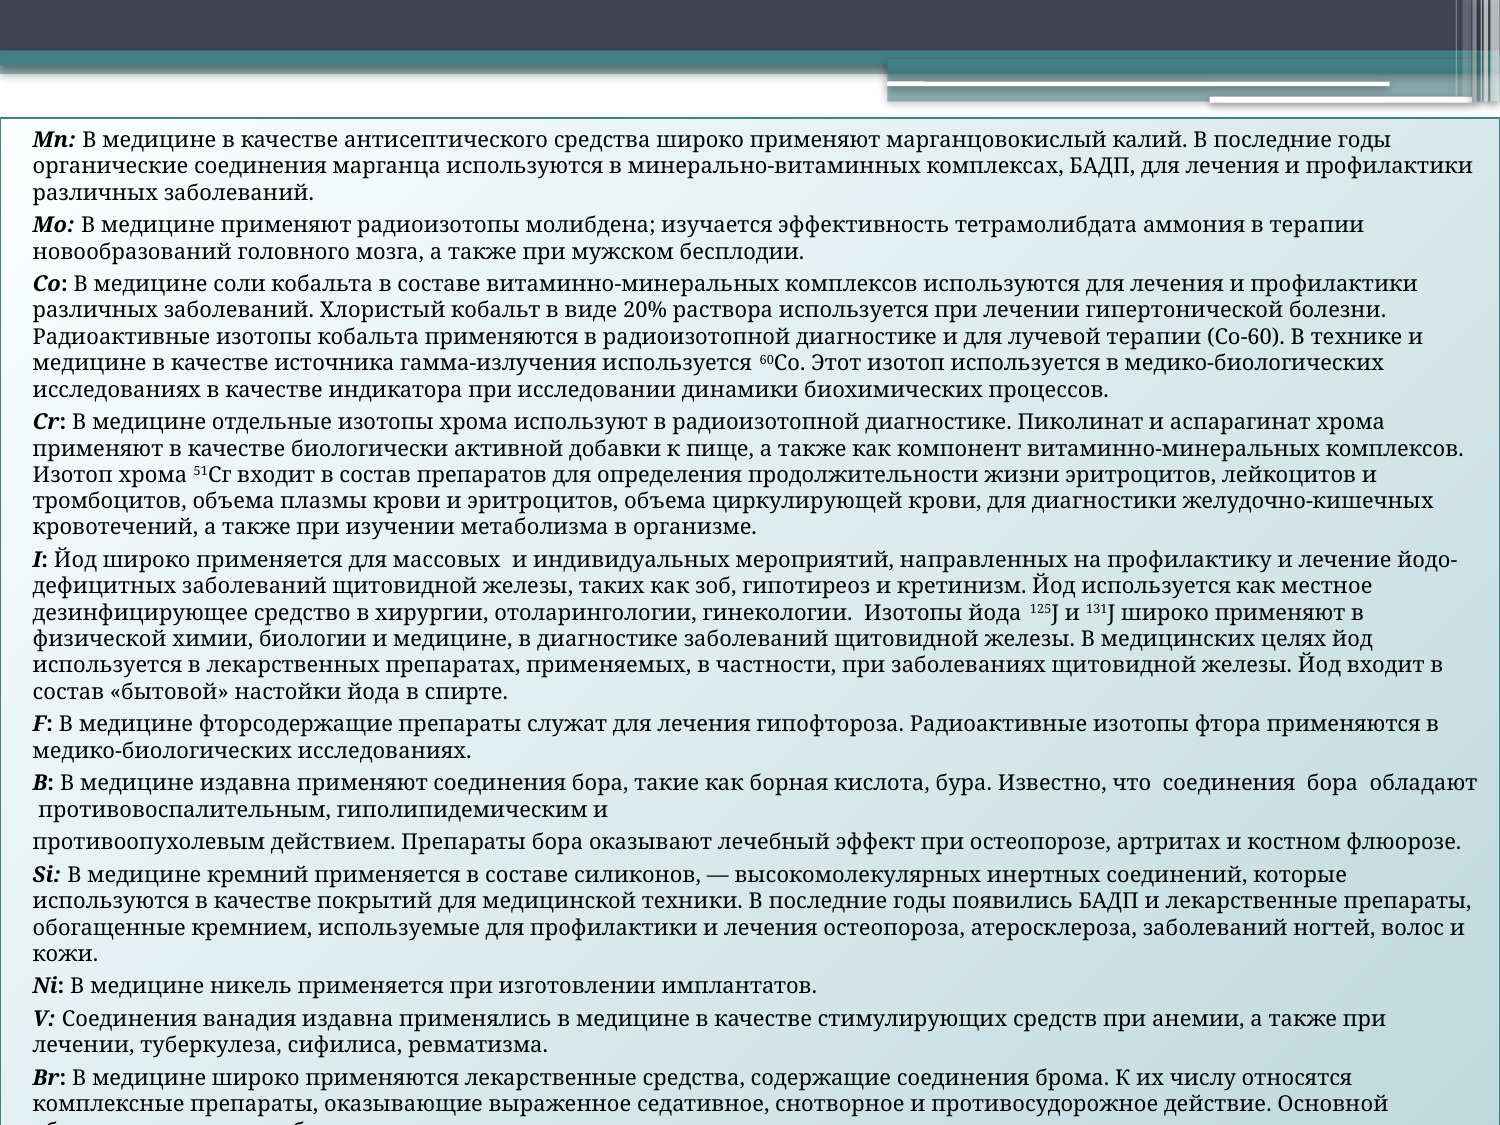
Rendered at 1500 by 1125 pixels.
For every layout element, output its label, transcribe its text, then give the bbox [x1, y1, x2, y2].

list Mn: В медицине в качестве антисептического средства широко применяют марганцовокислый калий. В последние годы органические соединения марганца используются в минерально-витаминных комплексах, БАДП, для лечения и профилактики различных заболеваний. Mo: В медицине применяют радиоизотопы молибдена; изучается эффективность тетрамолибдата аммония в терапии новообразований головного мозга, а также при мужском бесплодии. Co: В медицине соли кобальта в составе витаминно-минеральных комплексов используются для лечения и профилактики различных заболеваний. Хлористый кобальт в виде 20% раствора используется при лечении гипертонической болезни. Радиоактивные изотопы кобальта применяются в радиоизотопной диагностике и для лучевой терапии (Со-60). В технике и медицине в качестве источника гамма-излучения используется 60Со. Этот изотоп используется в медико-биологических исследованиях в качестве индикатора при исследовании динамики биохимических процессов. Cr: В медицине отдельные изотопы хрома используют в радиоизотопной диагностике. Пиколинат и аспарагинат хрома применяют в качестве биологически активной добавки к пище, а также как компонент витаминно-минеральных комплексов. Изотоп хрома 51Сг входит в состав препаратов для определения продолжительности жизни эритроцитов, лейкоцитов и тромбоцитов, объема плазмы крови и эритроцитов, объема циркулирующей крови, для диагностики желудочно-кишечных кровотечений, а также при изучении метаболизма в организме. I: Йод широко применяется для массовых и индивидуальных мероприятий, направленных на профилактику и лечение йодо-дефицитных заболеваний щитовидной железы, таких как зоб, гипотиреоз и кретинизм. Йод используется как местное дезинфицирующее средство в хирургии, отоларингологии, гинекологии. Изотопы йода 125J и 131J широко применяют в физической химии, биологии и медицине, в диагностике заболеваний щитовидной железы. В медицинских целях йод используется в лекарственных препаратах, применяемых, в частности, при заболеваниях щитовидной железы. Йод входит в состав «бытовой» настойки йода в спирте. F: В медицине фторсодержащие препараты служат для лечения гипофтороза. Радиоактивные изотопы фтора применяются в медико-биологических исследованиях. B: В медицине издавна применяют соединения бора, такие как борная кислота, бура. Известно, что соединения бора обладают противовоспалительным, гиполипидемическим и противоопухолевым действием. Препараты бора оказывают лечебный эффект при остеопорозе, артритах и костном флюорозе. Si: В медицине кремний применяется в составе силиконов, — высокомолекулярных инертных соединений, которые используются в качестве покрытий для медицинской техники. В последние годы появились БАДП и лекарственные препараты, обогащенные кремнием, используемые для профилактики и лечения остеопороза, атеросклероза, заболеваний ногтей, волос и кожи. Ni: В медицине никель применяется при изготовлении имплантатов. V: Соединения ванадия издавна применялись в медицине в качестве стимулирующих средств при анемии, а также при лечении, туберкулеза, сифилиса, ревматизма. Br: В медицине широко применяются лекарственные средства, содержащие соединения брома. К их числу относятся комплексные препараты, оказывающие выраженное седативное, снотворное и противосудорожное действие. Основной областью применения бромидов является лечение истерии и неврастении. [0, 117, 1500, 1125]
